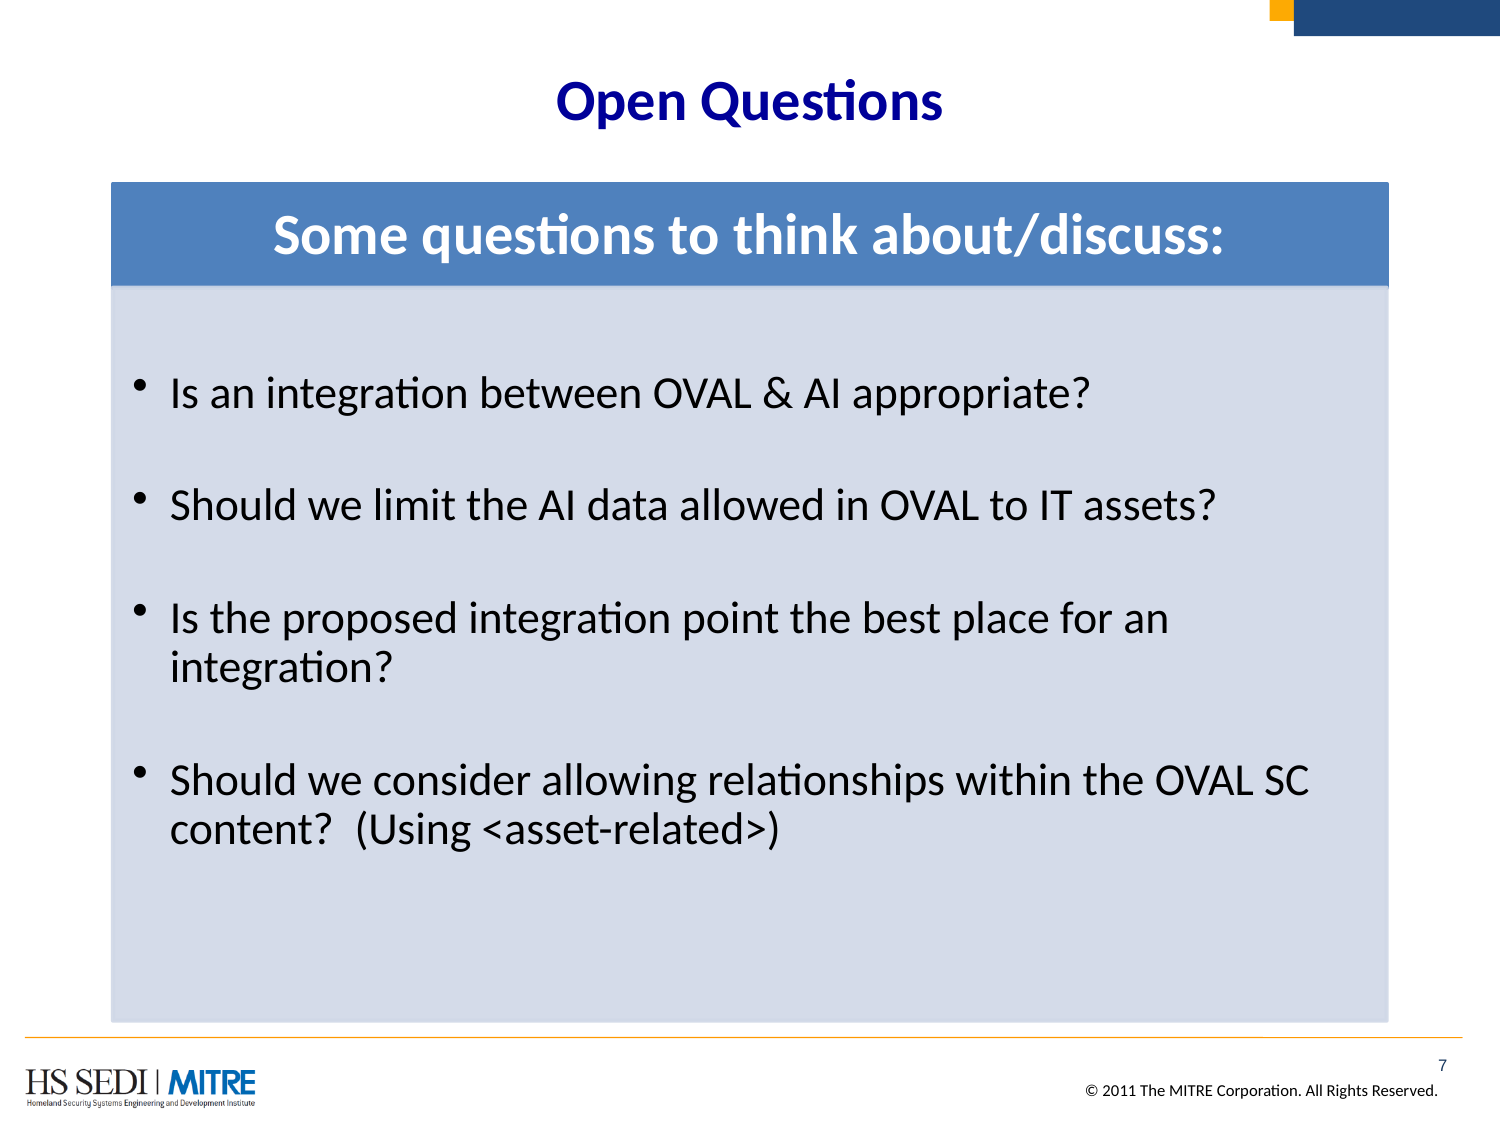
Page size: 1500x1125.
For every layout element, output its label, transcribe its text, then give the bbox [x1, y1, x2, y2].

slide_number 7 [1374, 1049, 1463, 1076]
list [112, 180, 1387, 1024]
title Open Questions [43, 62, 1457, 151]
picture [20, 1058, 271, 1122]
